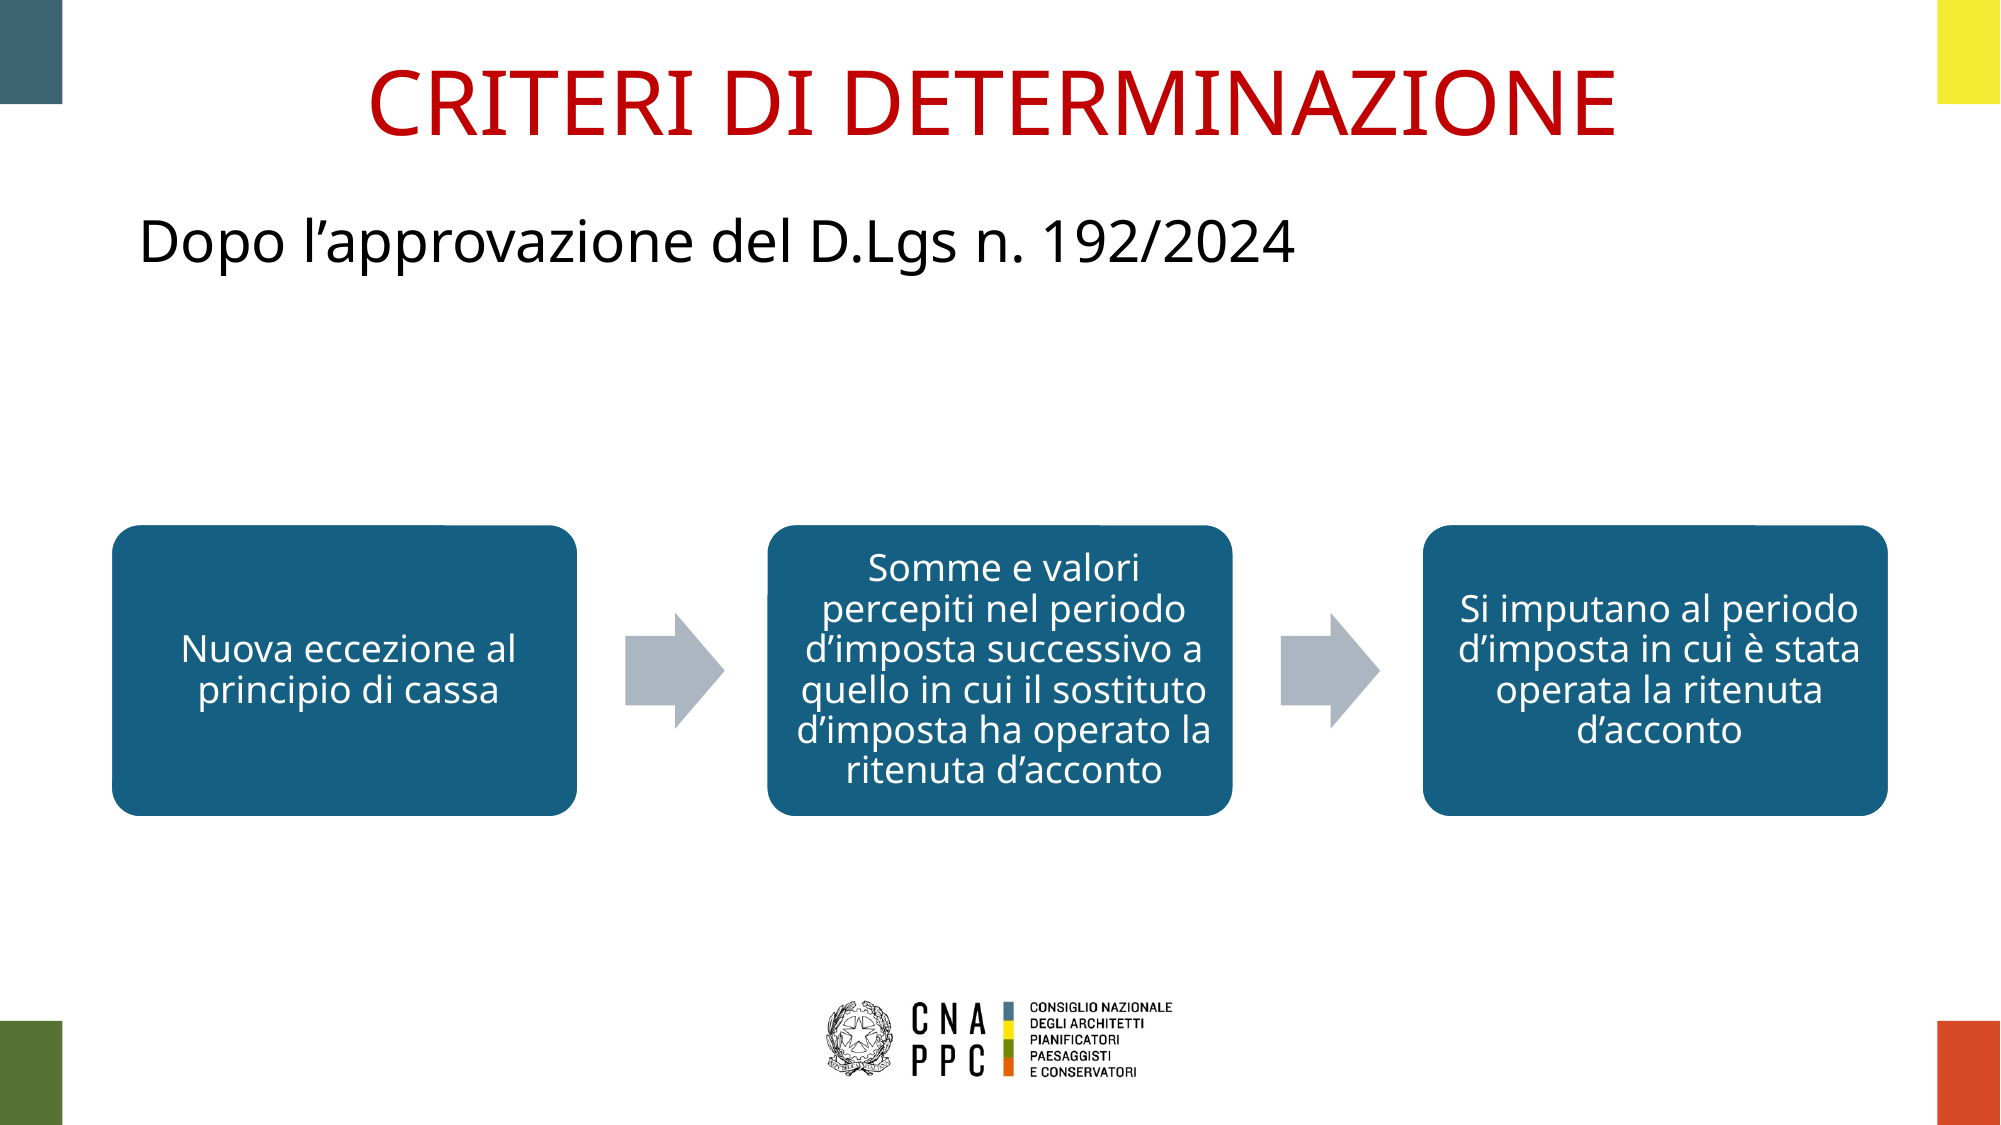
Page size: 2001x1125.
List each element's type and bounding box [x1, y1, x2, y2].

text_box [0, 0, 2000, 1125]
